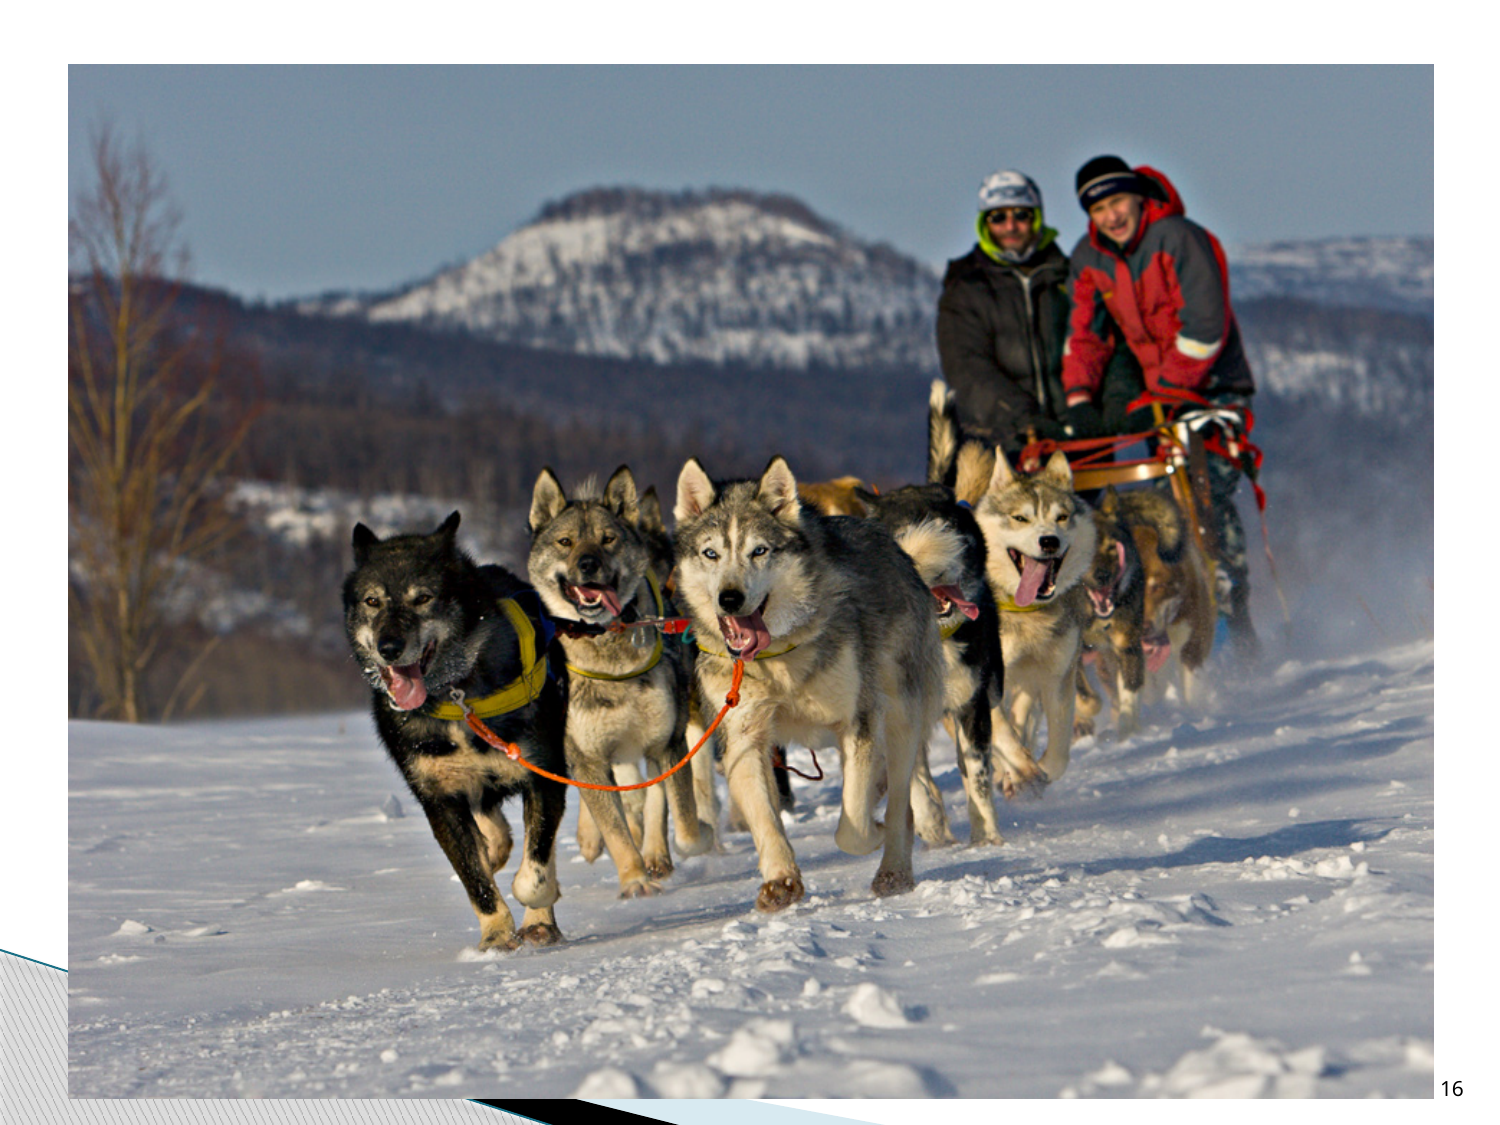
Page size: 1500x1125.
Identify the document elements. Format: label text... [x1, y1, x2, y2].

picture [67, 64, 1435, 1099]
slide_number 16 [1418, 1051, 1479, 1112]
